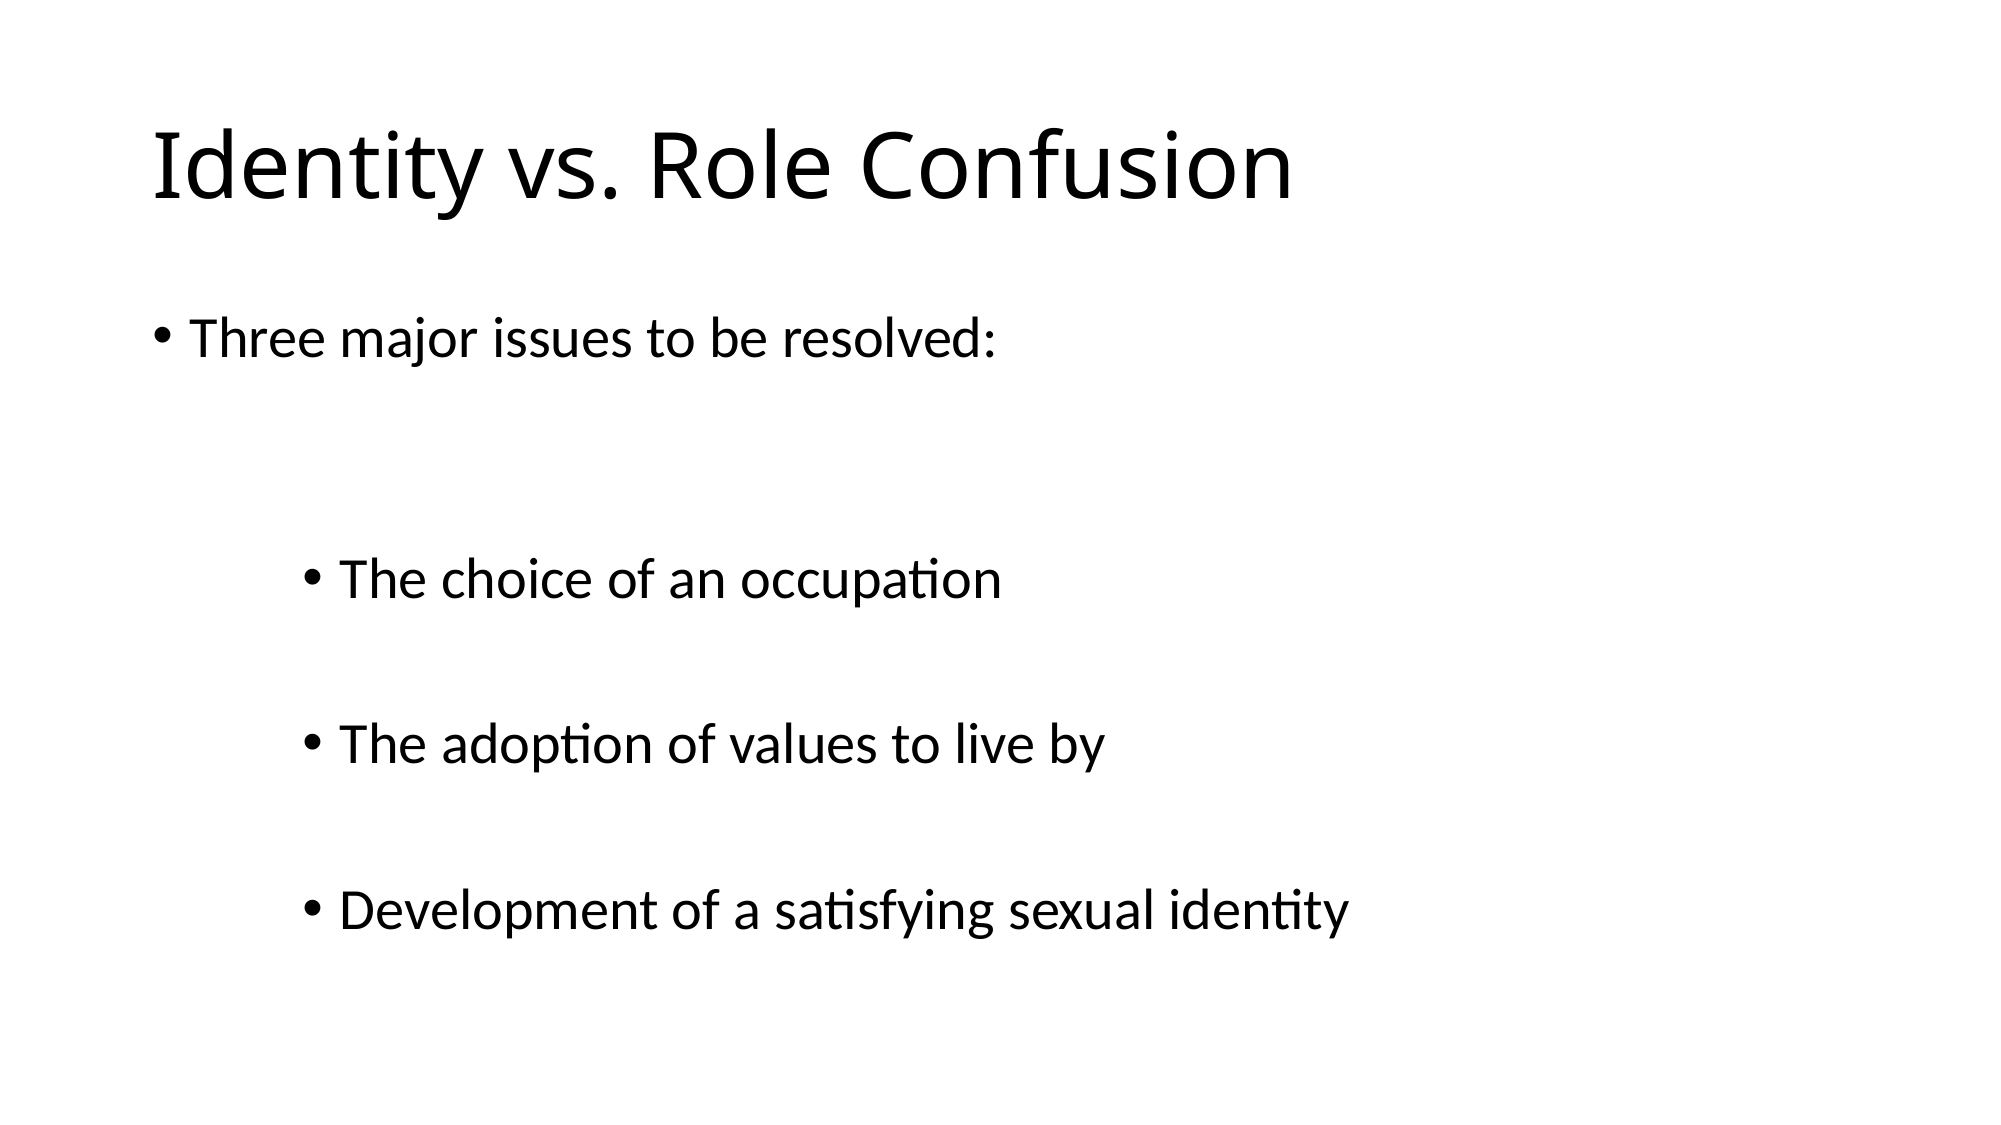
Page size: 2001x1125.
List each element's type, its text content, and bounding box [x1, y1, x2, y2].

list Three major issues to be resolved: The choice of an occupation The adoption of values to live by Development of a satisfying sexual identity [137, 299, 1863, 1014]
title Identity vs. Role Confusion [137, 59, 1863, 278]
